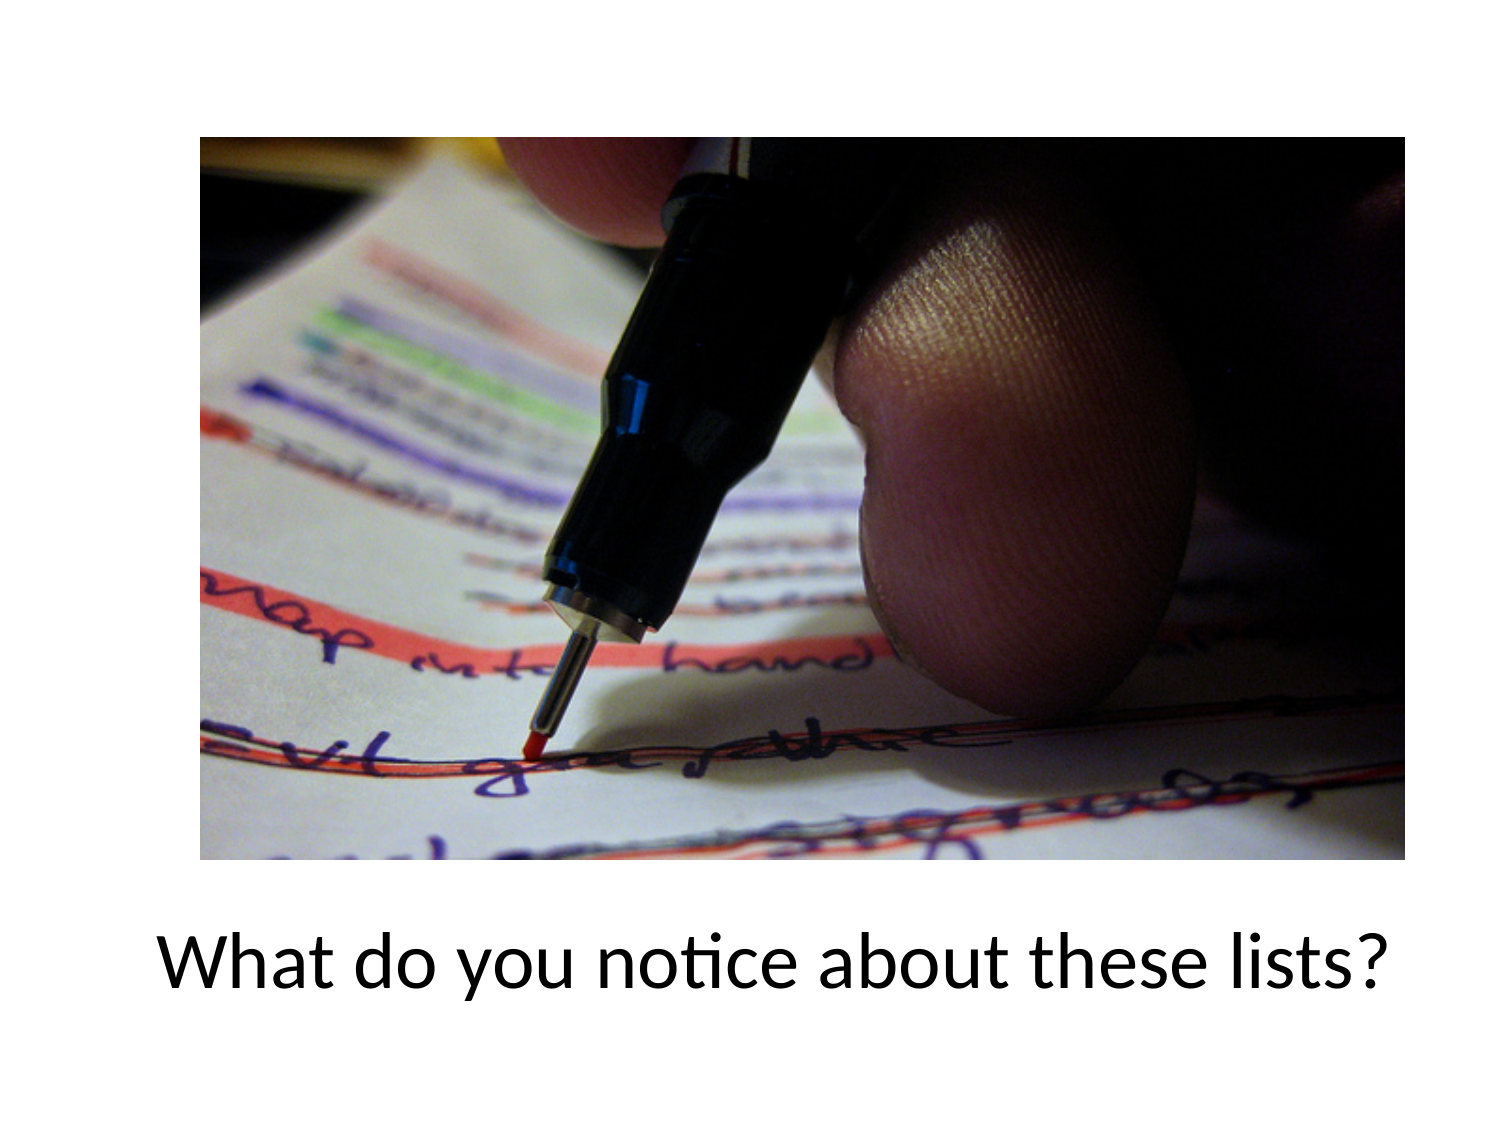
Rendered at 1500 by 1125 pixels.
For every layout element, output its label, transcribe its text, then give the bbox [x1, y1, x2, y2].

title What do you notice about these lists? [99, 862, 1450, 1050]
picture [199, 137, 1405, 861]
